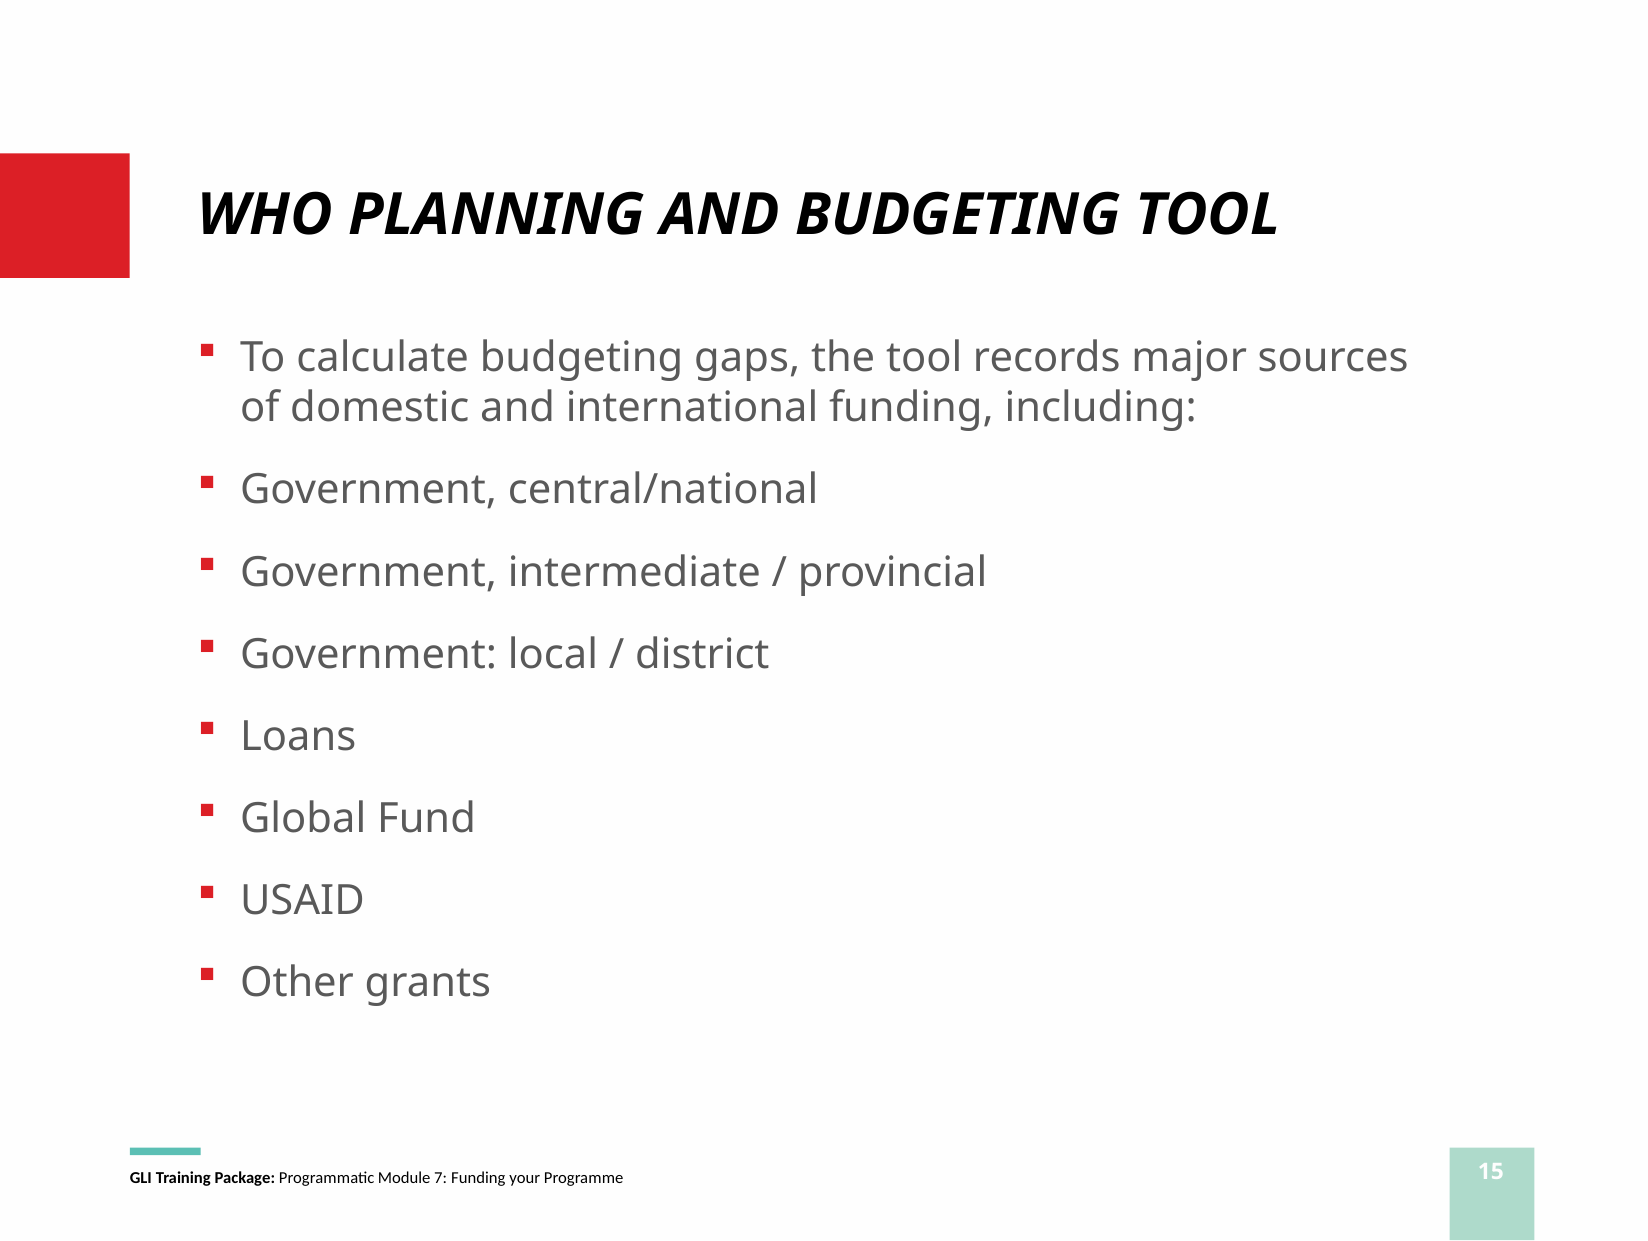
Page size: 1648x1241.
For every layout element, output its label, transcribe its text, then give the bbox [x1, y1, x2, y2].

title WHO PLANNING AND BUDGETING TOOL [197, 153, 1450, 278]
list To calculate budgeting gaps, the tool records major sources of domestic and international funding, including: Government, central/national Government, intermediate / provincial Government: local / district Loans Global Fund USAID Other grants [197, 330, 1450, 1087]
